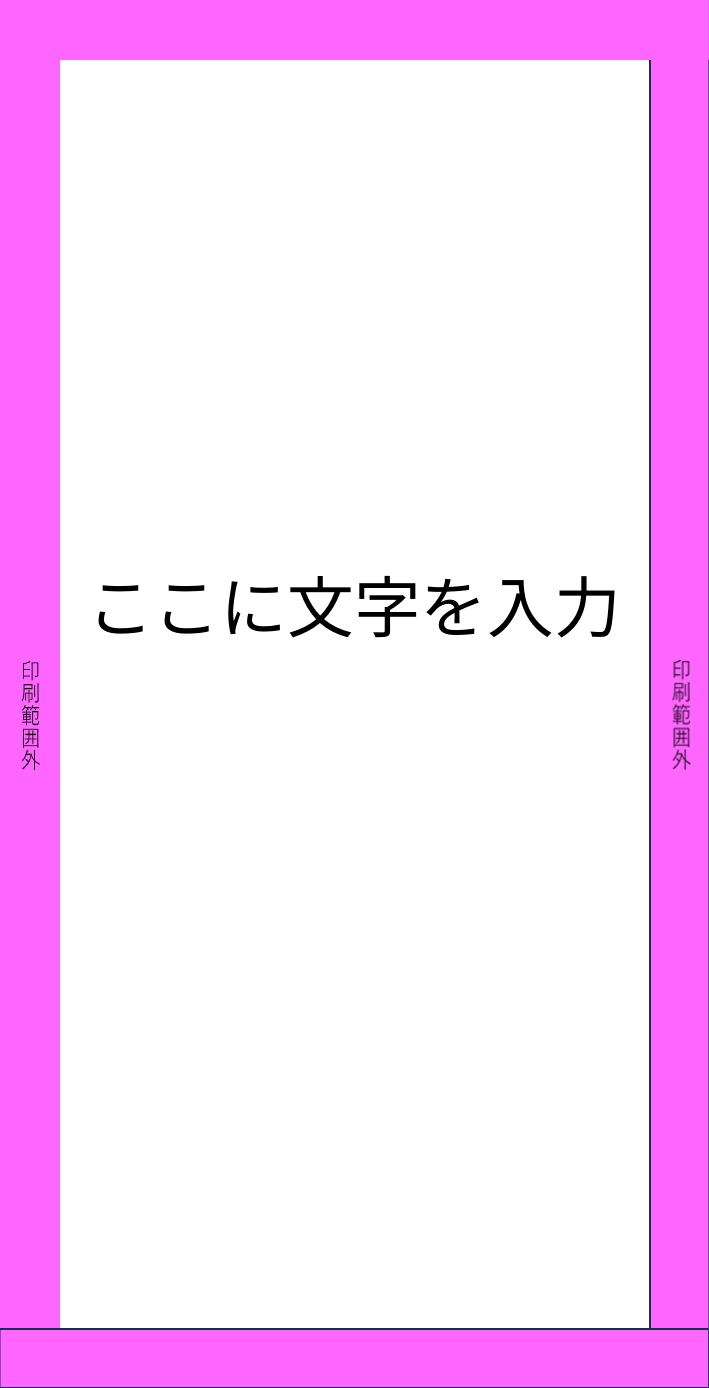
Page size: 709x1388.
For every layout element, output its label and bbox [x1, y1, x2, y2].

text_box [0, 6, 709, 1388]
